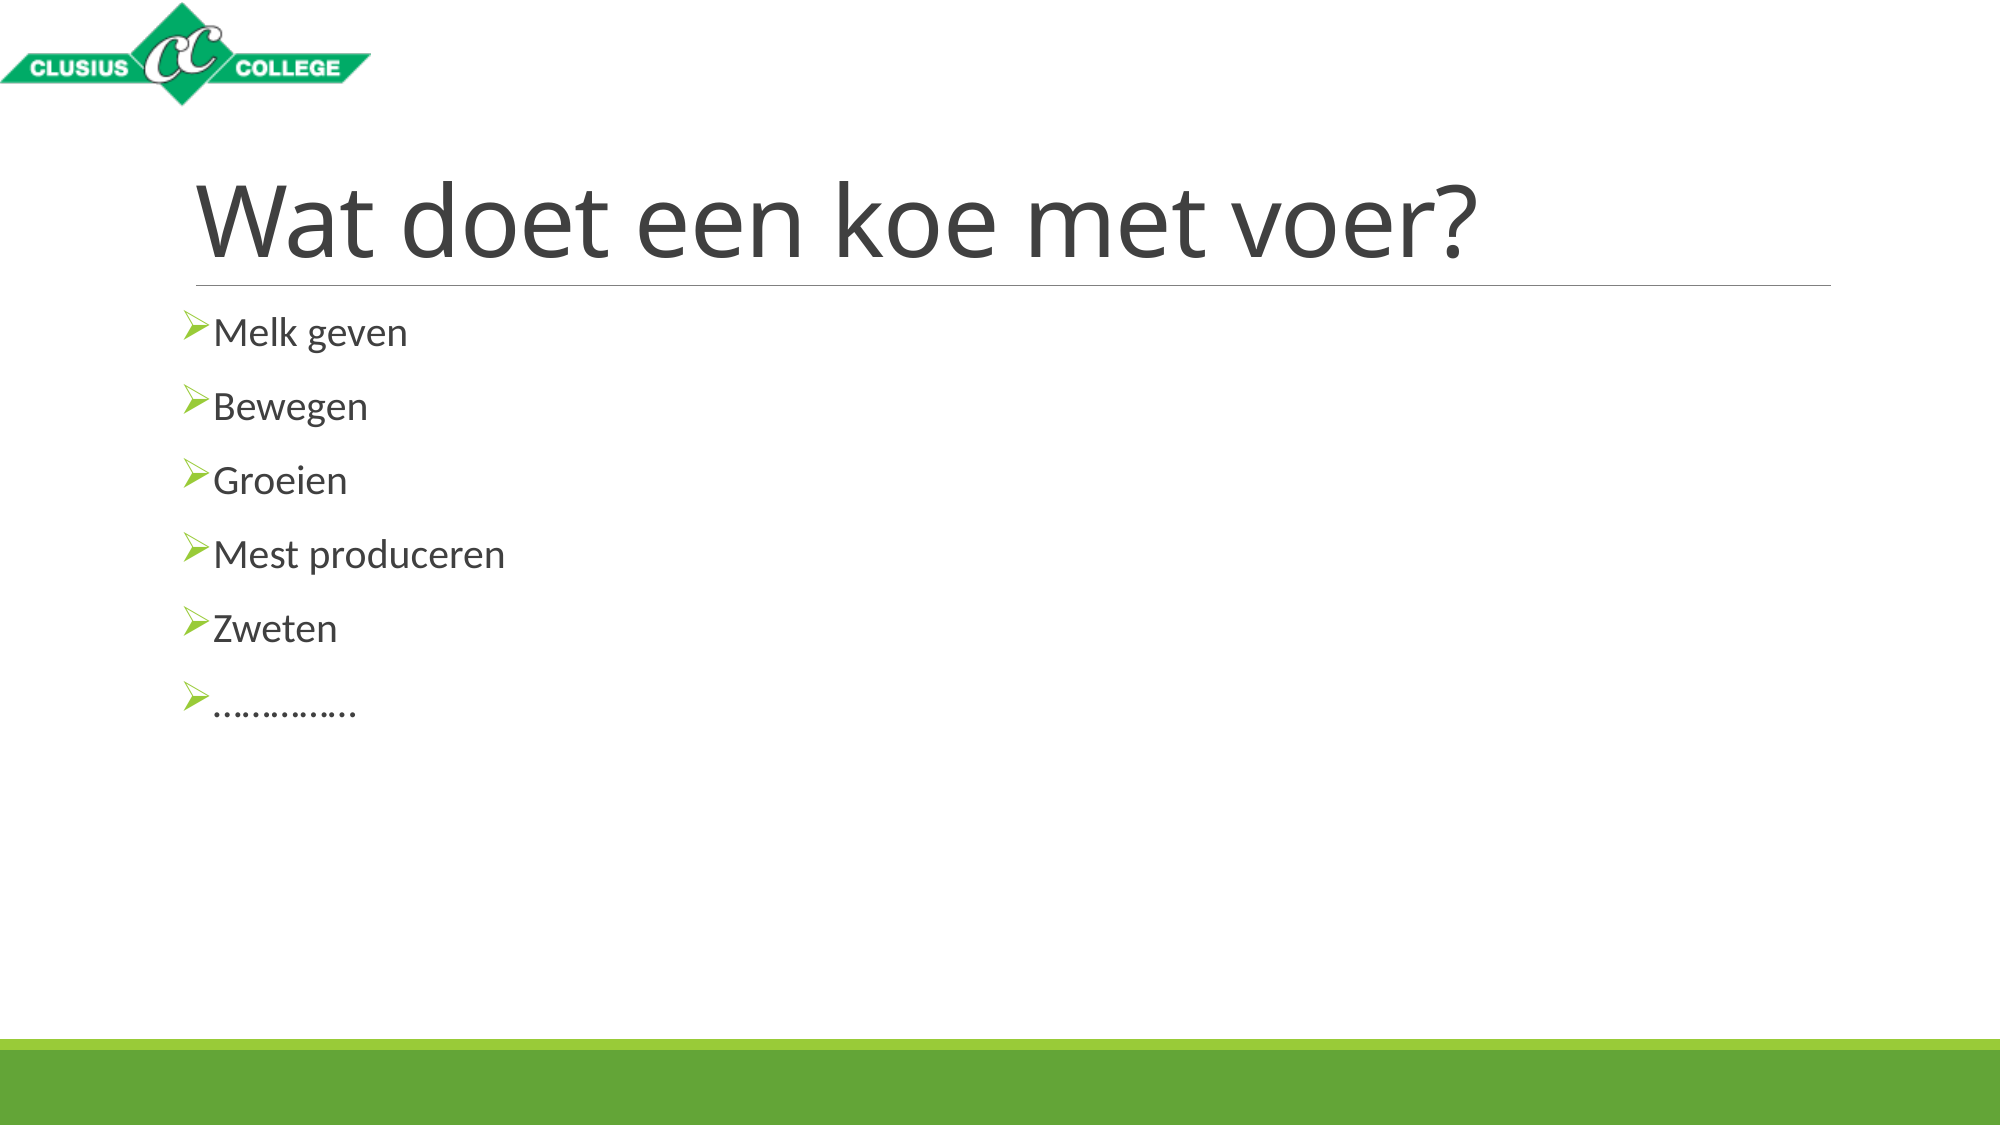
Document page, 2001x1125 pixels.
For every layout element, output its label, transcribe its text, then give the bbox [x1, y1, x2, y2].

title Wat doet een koe met voer? [180, 47, 1830, 285]
picture [0, 1, 371, 108]
list Melk geven Bewegen Groeien Mest produceren Zweten …………… [180, 302, 1830, 963]
